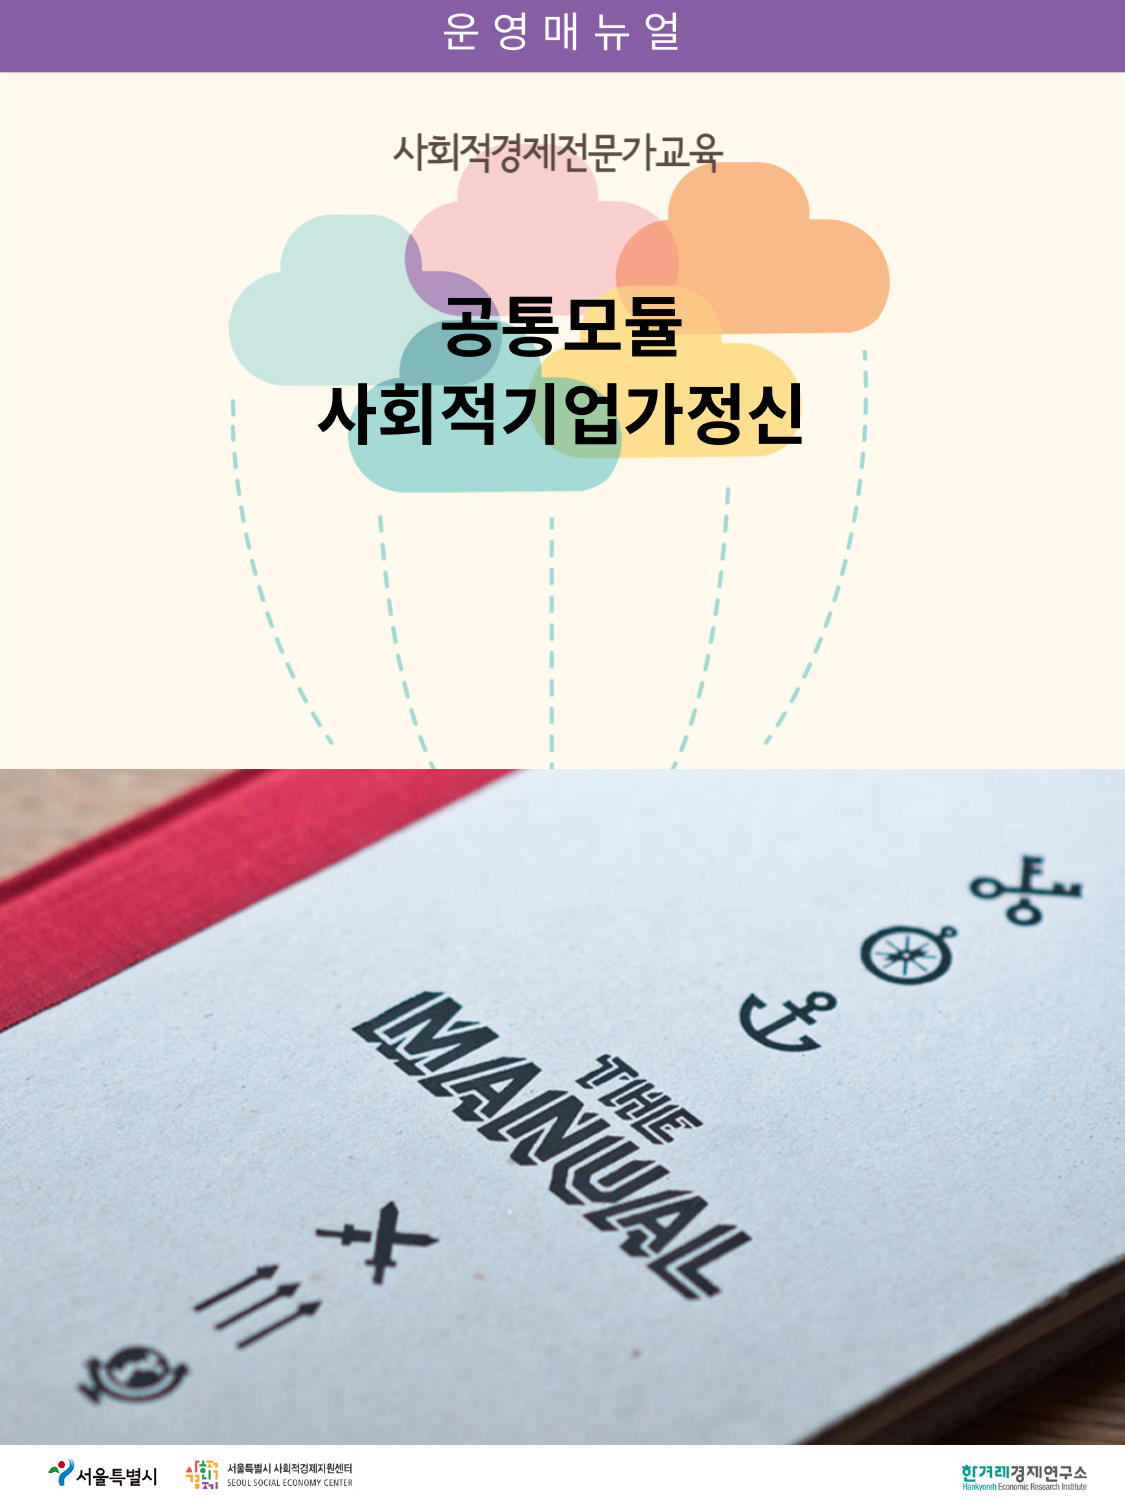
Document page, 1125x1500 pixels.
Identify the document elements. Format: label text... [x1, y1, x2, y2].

picture [48, 1457, 157, 1486]
list 공통모듈 사회적기업가정신 [38, 312, 1087, 435]
picture [178, 1451, 360, 1499]
picture [962, 1465, 1087, 1491]
picture [0, 73, 1125, 1445]
